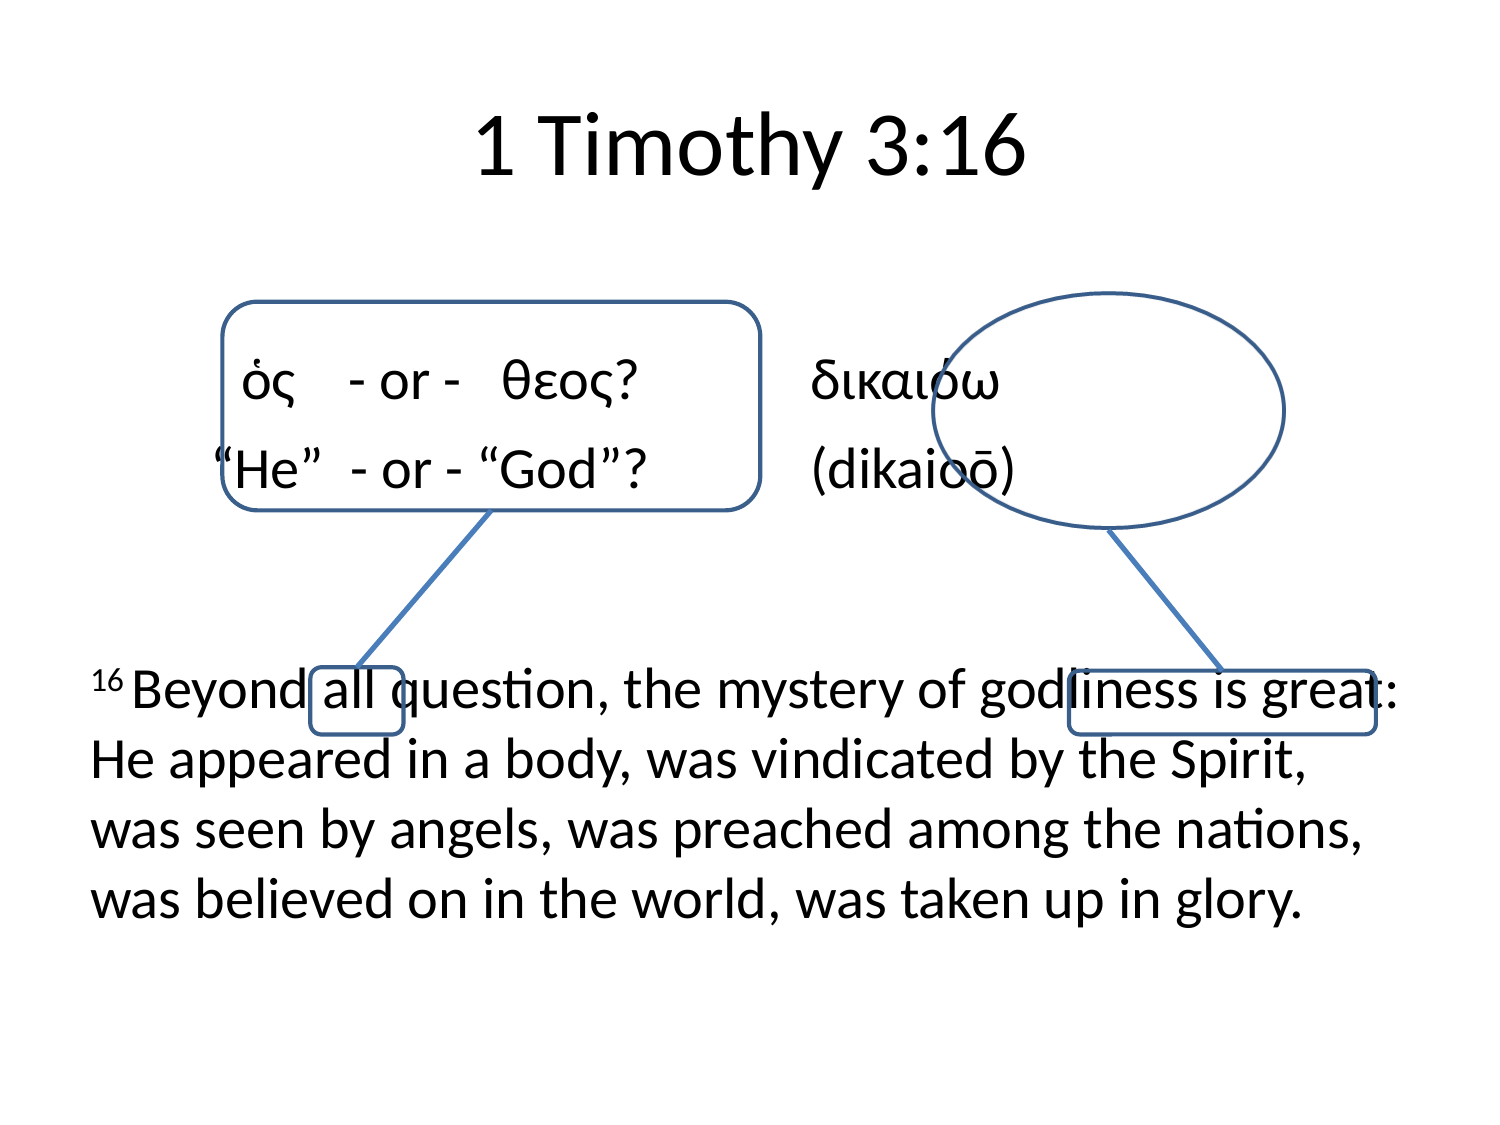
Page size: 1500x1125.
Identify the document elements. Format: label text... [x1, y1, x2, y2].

list ὁς - or - θεος? δικαιόω “He” - or - “God”? (dikaioō) 16 Beyond all question, the mystery of godliness is great: He appeared in a body, was vindicated by the Spirit, was seen by angels, was preached among the nations, was believed on in the world, was taken up in glory. [75, 262, 1425, 1005]
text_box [356, 510, 492, 668]
text_box [308, 665, 406, 737]
title 1 Timothy 3:16 [75, 45, 1425, 233]
text_box [220, 299, 763, 513]
picture [930, 291, 1287, 531]
text_box [1066, 668, 1378, 737]
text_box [1108, 529, 1223, 671]
